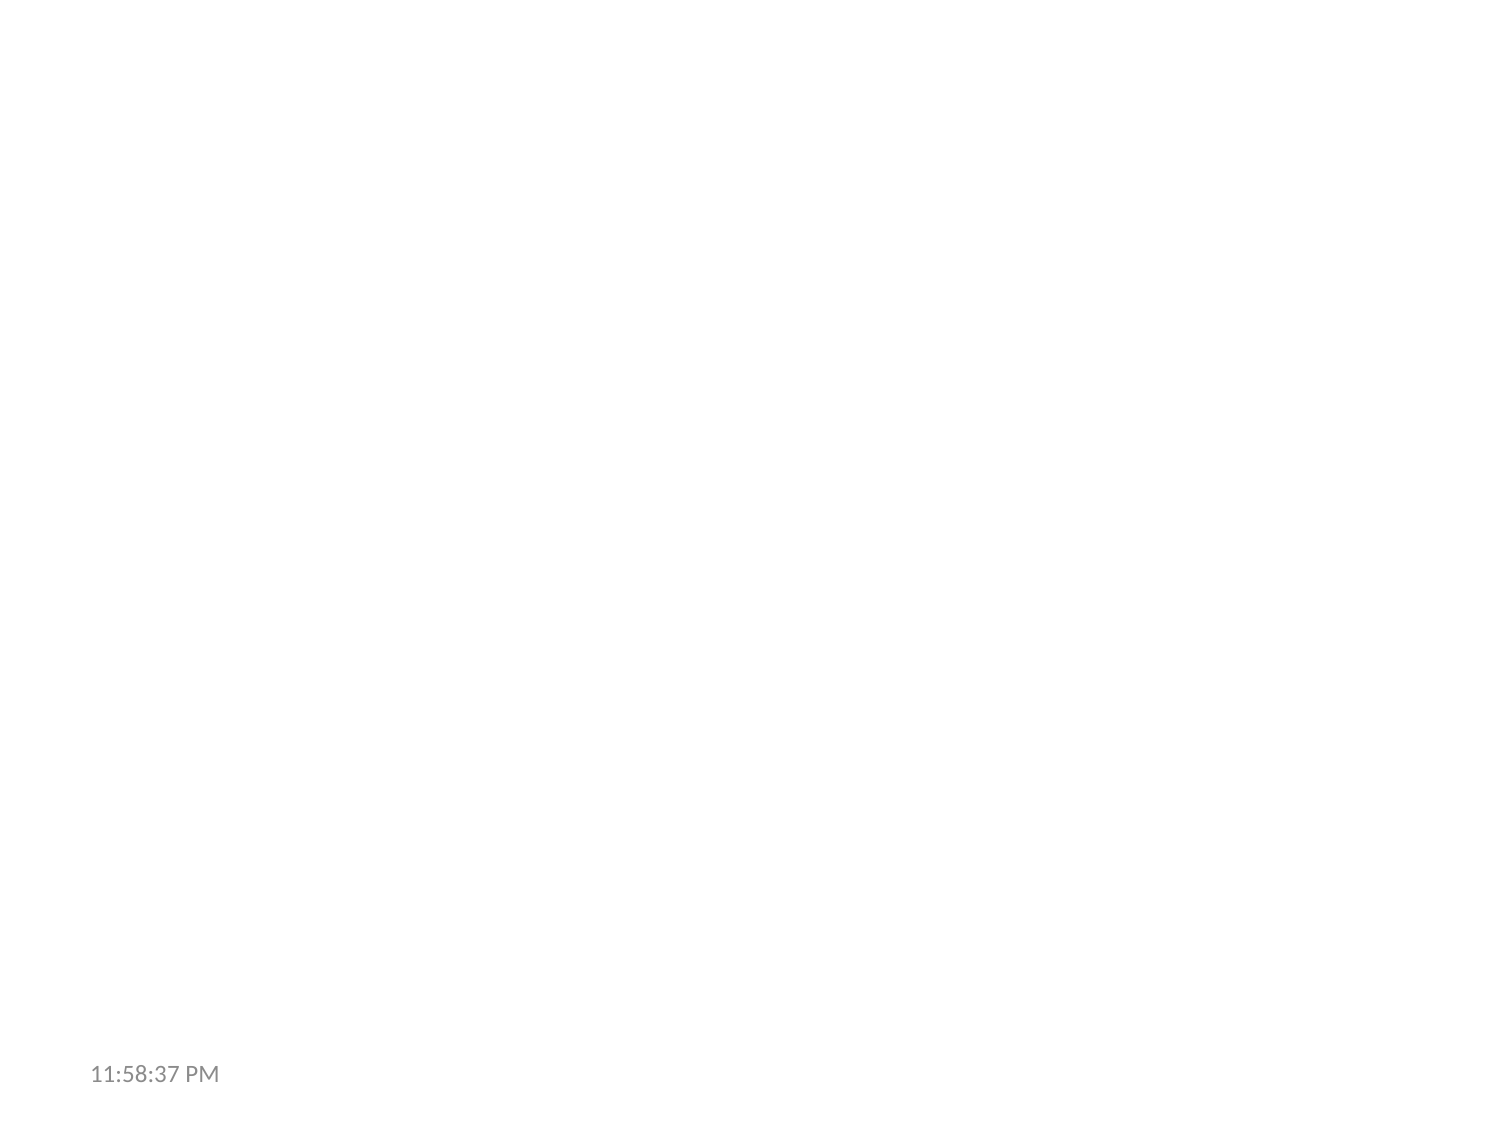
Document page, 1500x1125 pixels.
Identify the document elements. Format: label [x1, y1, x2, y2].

slide_number [75, 1042, 425, 1103]
